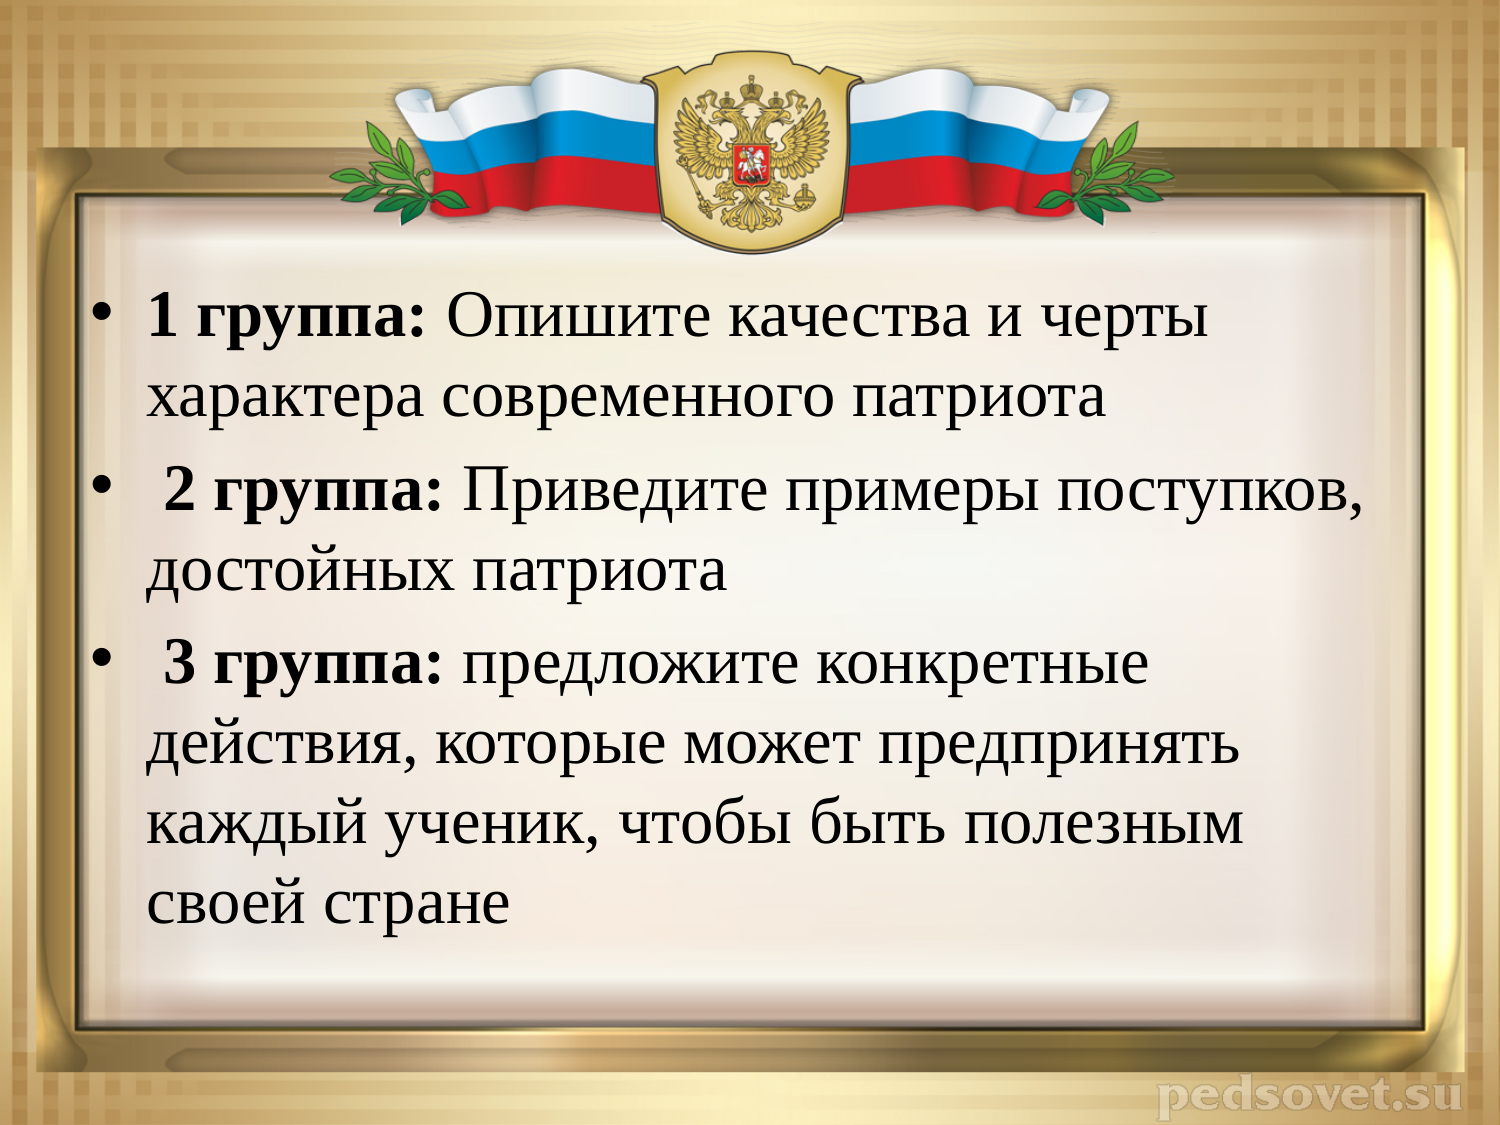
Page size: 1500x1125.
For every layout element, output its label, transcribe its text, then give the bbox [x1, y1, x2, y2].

list 1 группа: Опишите качества и черты характера современного патриота 2 группа: Приведите примеры поступков, достойных патриота 3 группа: предложите конкретные действия, которые может предпринять каждый ученик, чтобы быть полезным своей стране [75, 262, 1425, 1005]
picture [0, 0, 1500, 1125]
